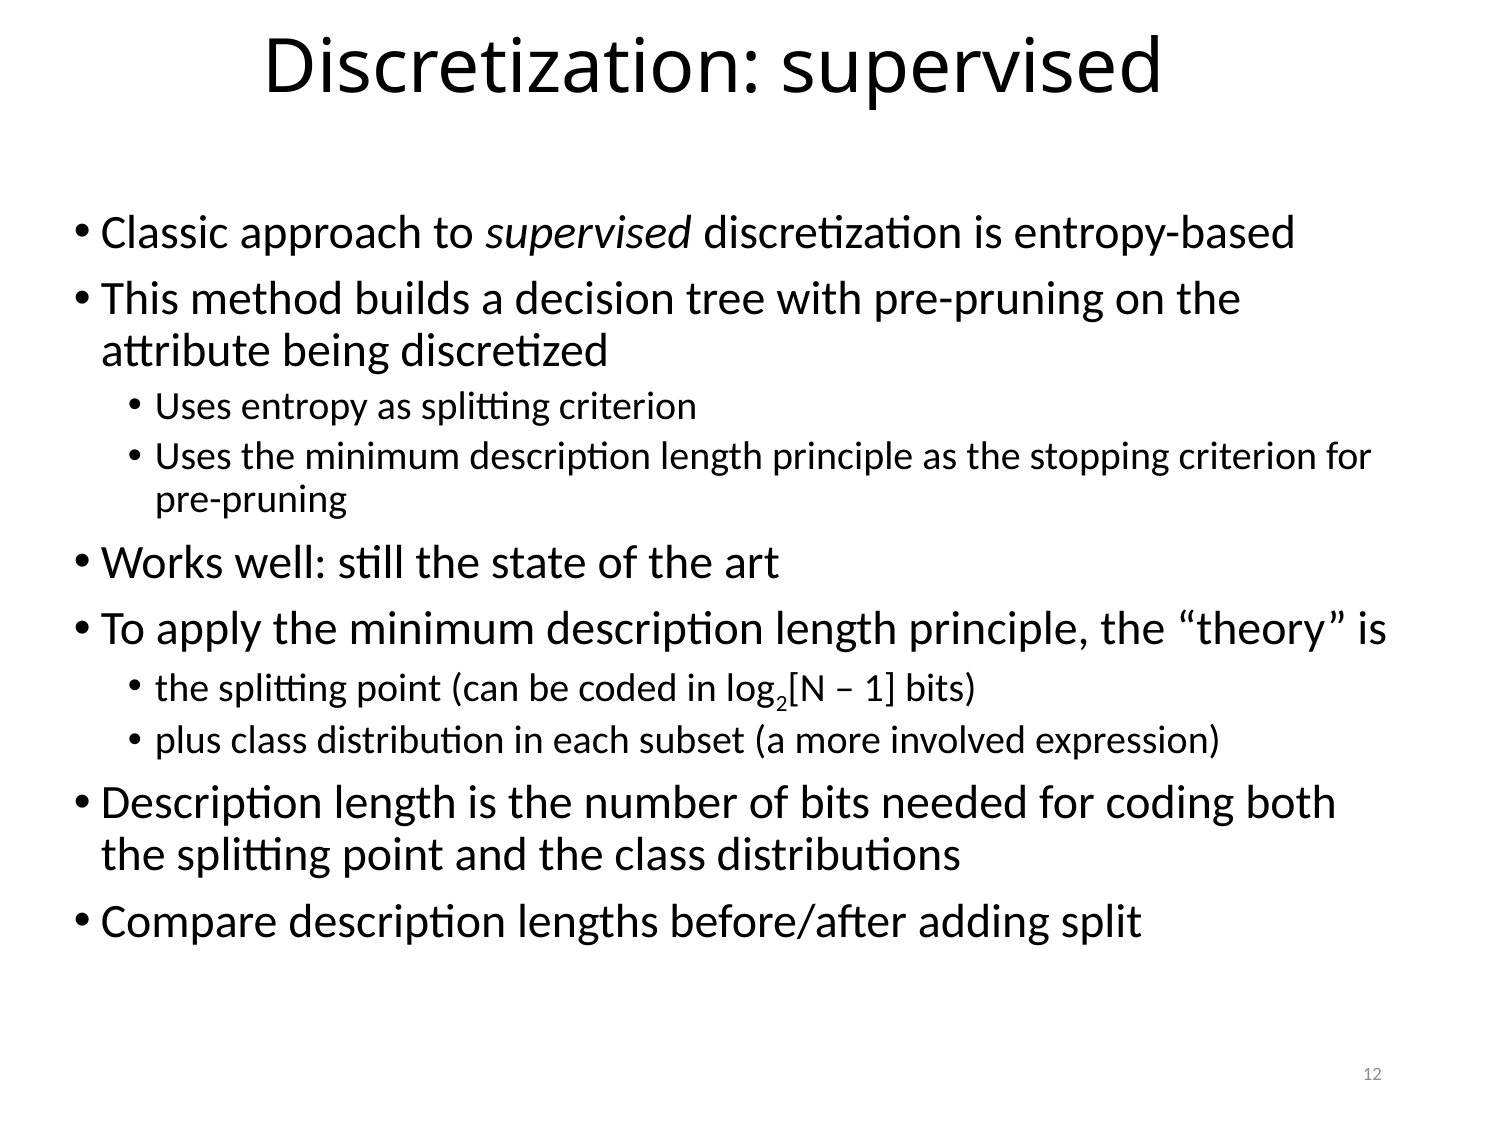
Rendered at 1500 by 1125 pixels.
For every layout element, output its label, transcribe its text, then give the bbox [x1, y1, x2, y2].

list Classic approach to supervised discretization is entropy-based This method builds a decision tree with pre-pruning on the attribute being discretized Uses entropy as splitting criterion Uses the minimum description length principle as the stopping criterion for pre-pruning Works well: still the state of the art To apply the minimum description length principle, the “theory” is the splitting point (can be coded in log2[N – 1] bits) plus class distribution in each subset (a more involved expression) Description length is the number of bits needed for coding both the splitting point and the class distributions Compare description lengths before/after adding split [58, 199, 1419, 1014]
slide_number 12 [1059, 1042, 1397, 1103]
title Discretization: supervised [247, 10, 1397, 126]
